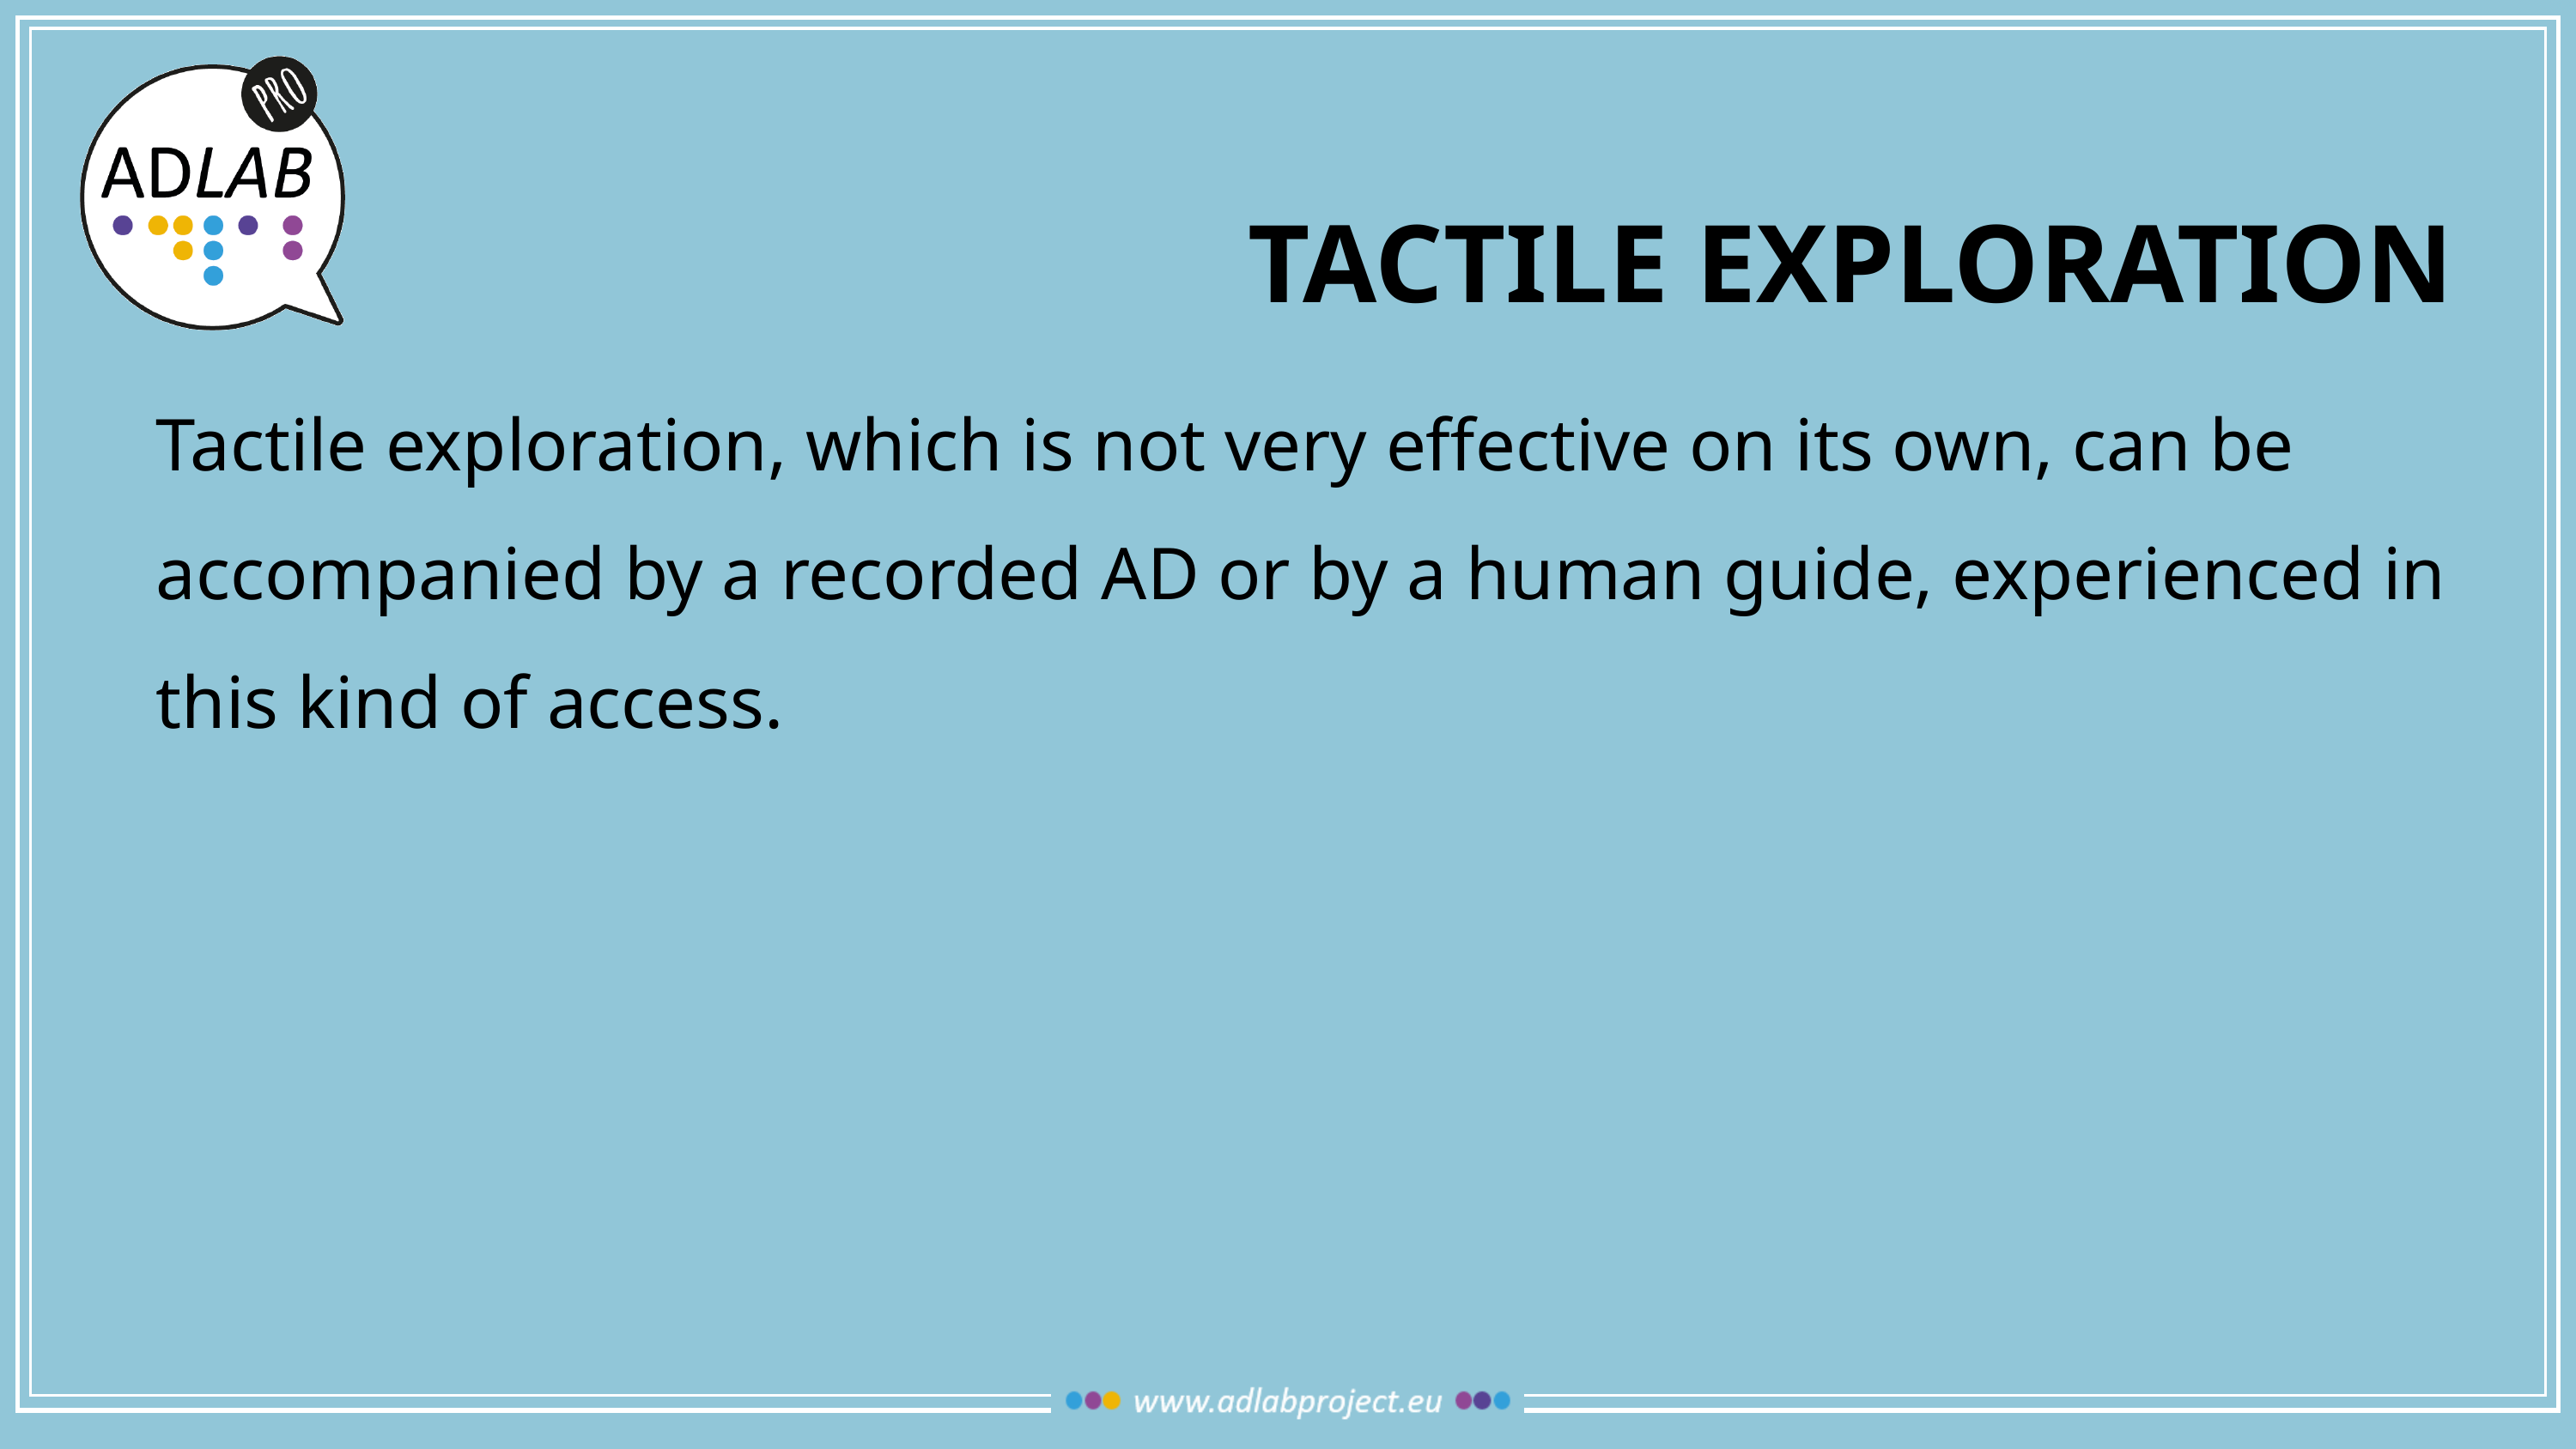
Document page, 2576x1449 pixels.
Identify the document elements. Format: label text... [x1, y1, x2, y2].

title tactile exploration [384, 70, 2467, 350]
picture [72, 49, 353, 330]
list Tactile exploration, which is not very effective on its own, can be accompanied by a recorded AD or by a human guide, experienced in this kind of access. [143, 350, 2467, 1056]
picture [1051, 1378, 1524, 1429]
